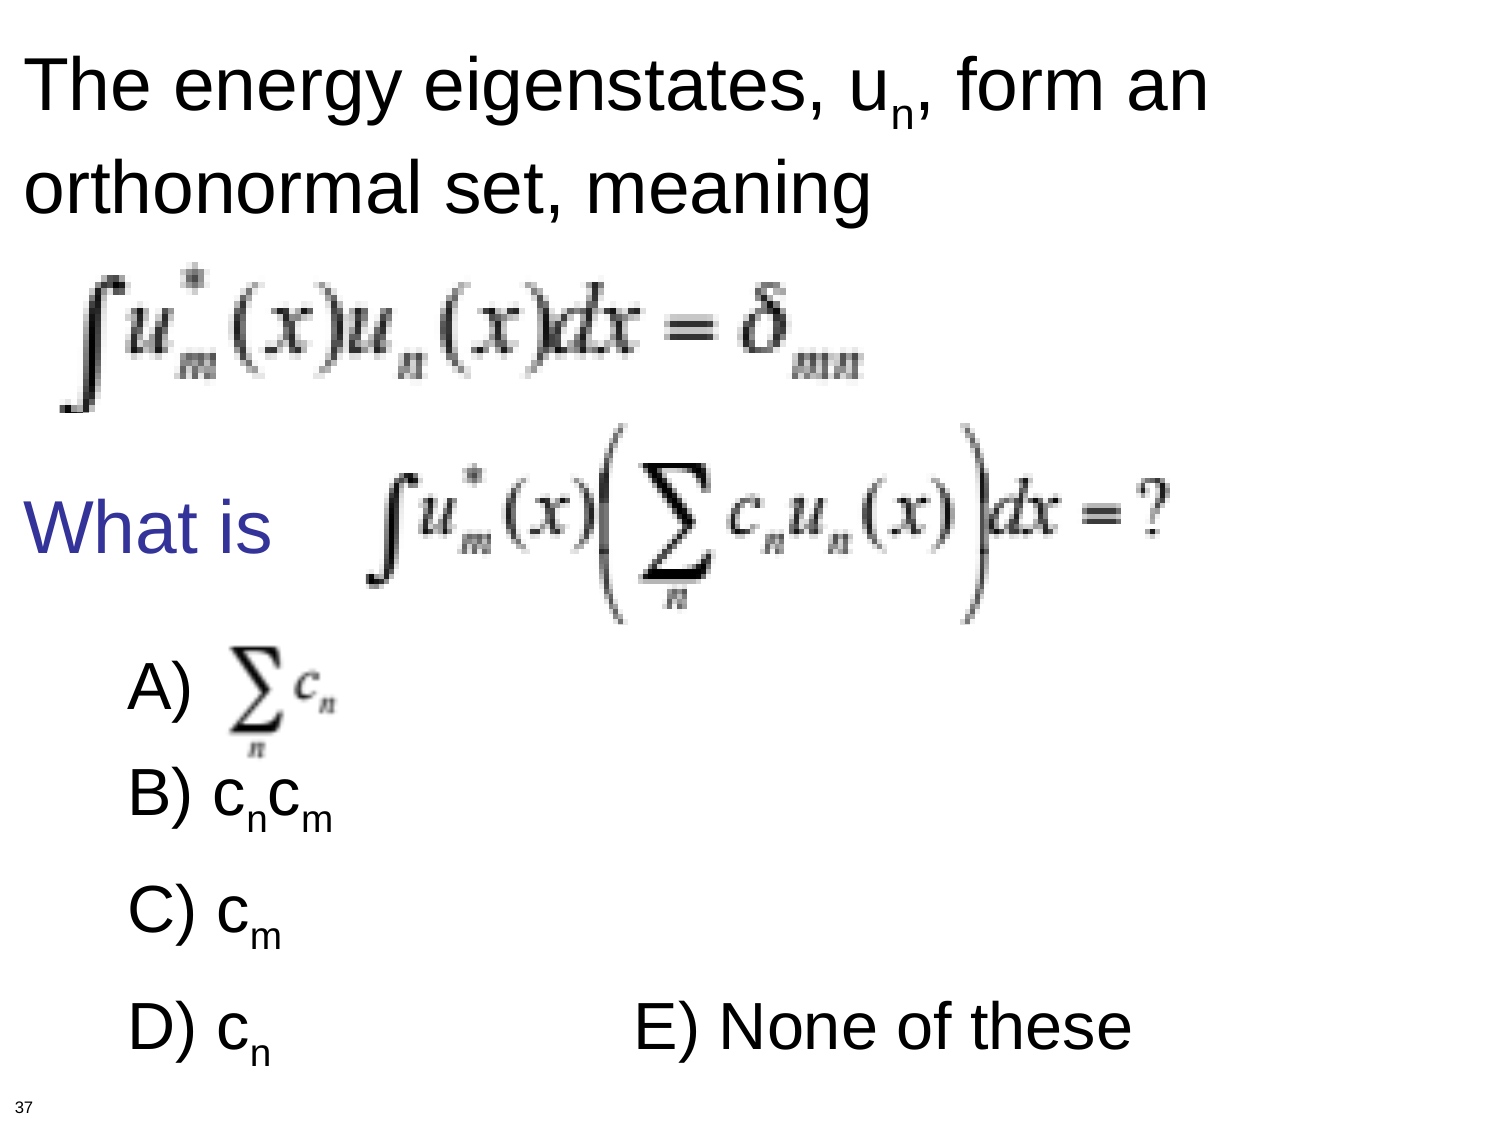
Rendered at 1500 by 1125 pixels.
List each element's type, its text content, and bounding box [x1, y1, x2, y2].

title The energy eigenstates, un, form an orthonormal set, meaning What is [8, 28, 1284, 627]
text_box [219, 636, 350, 763]
text_box 37 [0, 1089, 50, 1125]
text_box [59, 237, 871, 413]
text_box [365, 393, 1176, 626]
list A) B) cncm C) cm D) cn E) None of these [112, 635, 1388, 1091]
